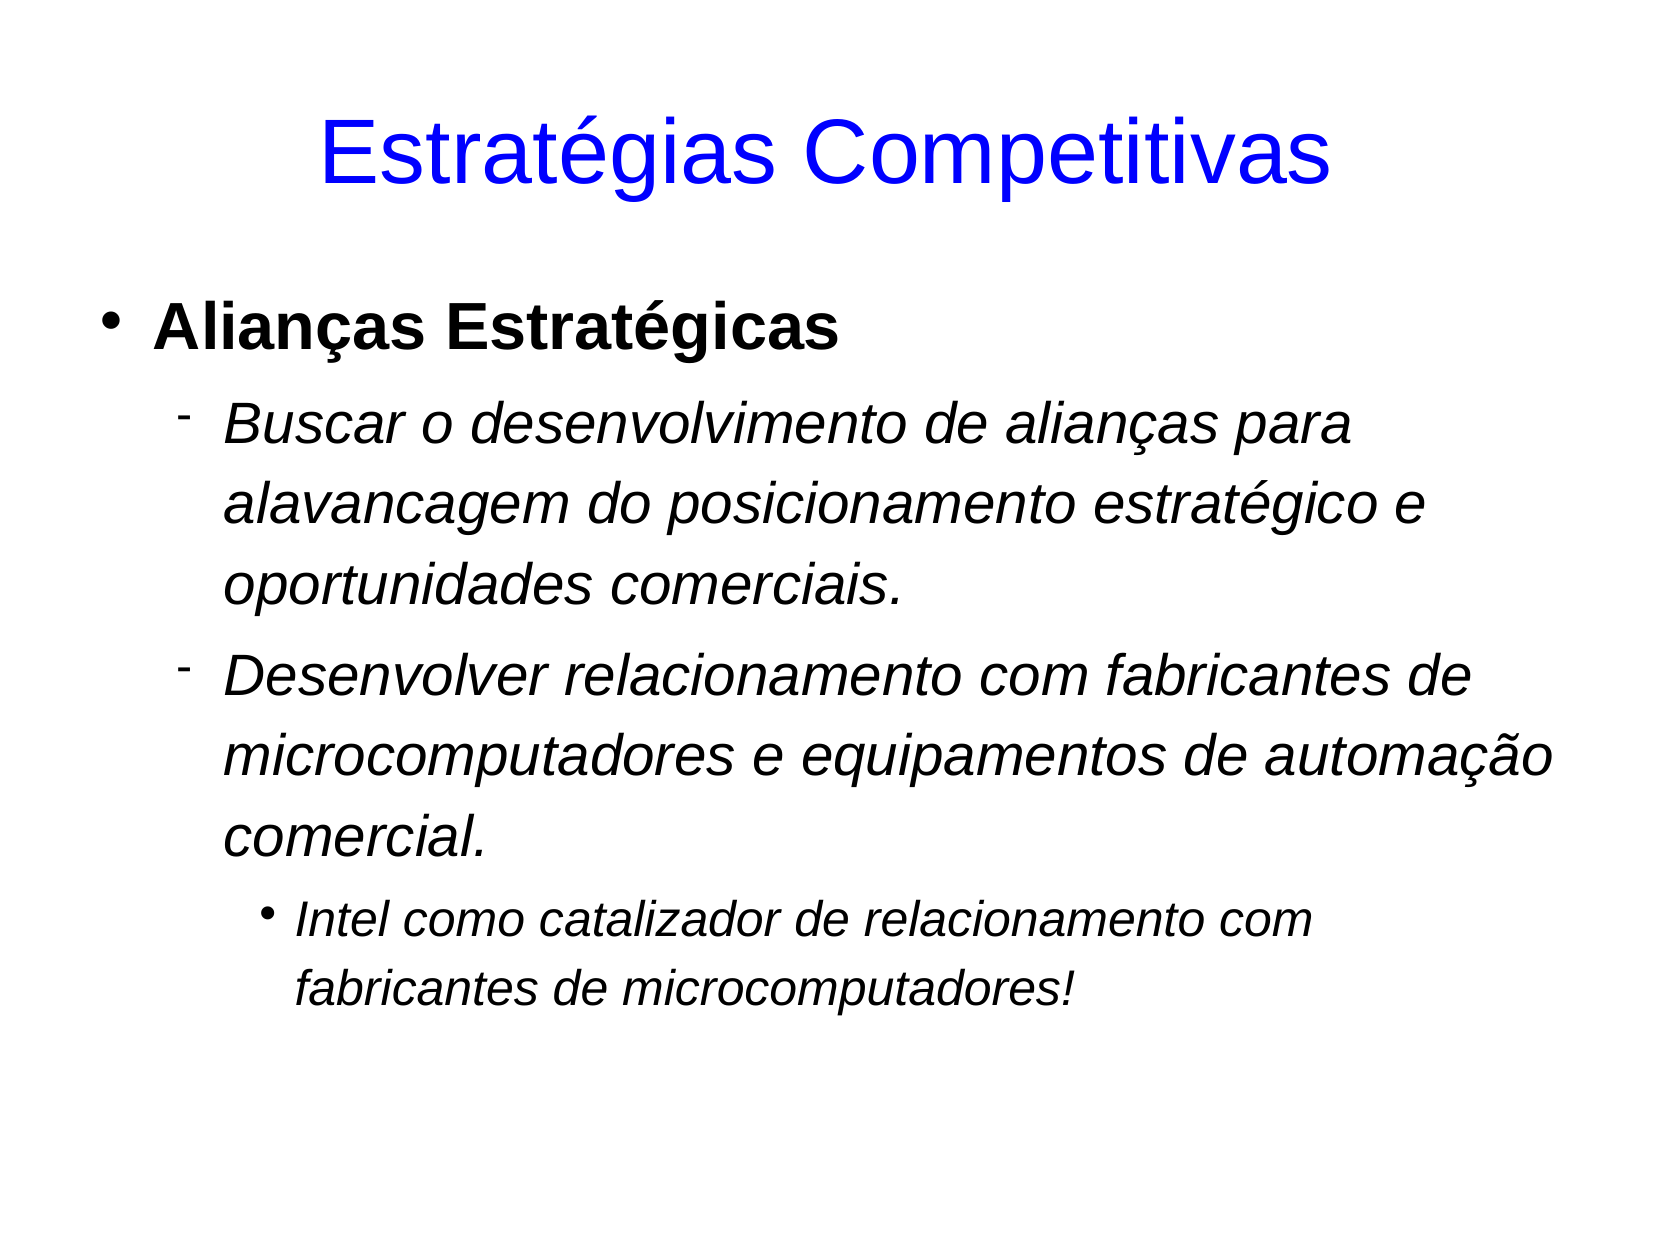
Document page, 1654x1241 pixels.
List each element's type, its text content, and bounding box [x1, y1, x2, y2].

title Estratégias Competitivas [82, 49, 1571, 257]
list Alianças Estratégicas Buscar o desenvolvimento de alianças para alavancagem do posicionamento estratégico e oportunidades comerciais. Desenvolver relacionamento com fabricantes de microcomputadores e equipamentos de automação comercial. Intel como catalizador de relacionamento com fabricantes de microcomputadores! [82, 289, 1571, 1016]
